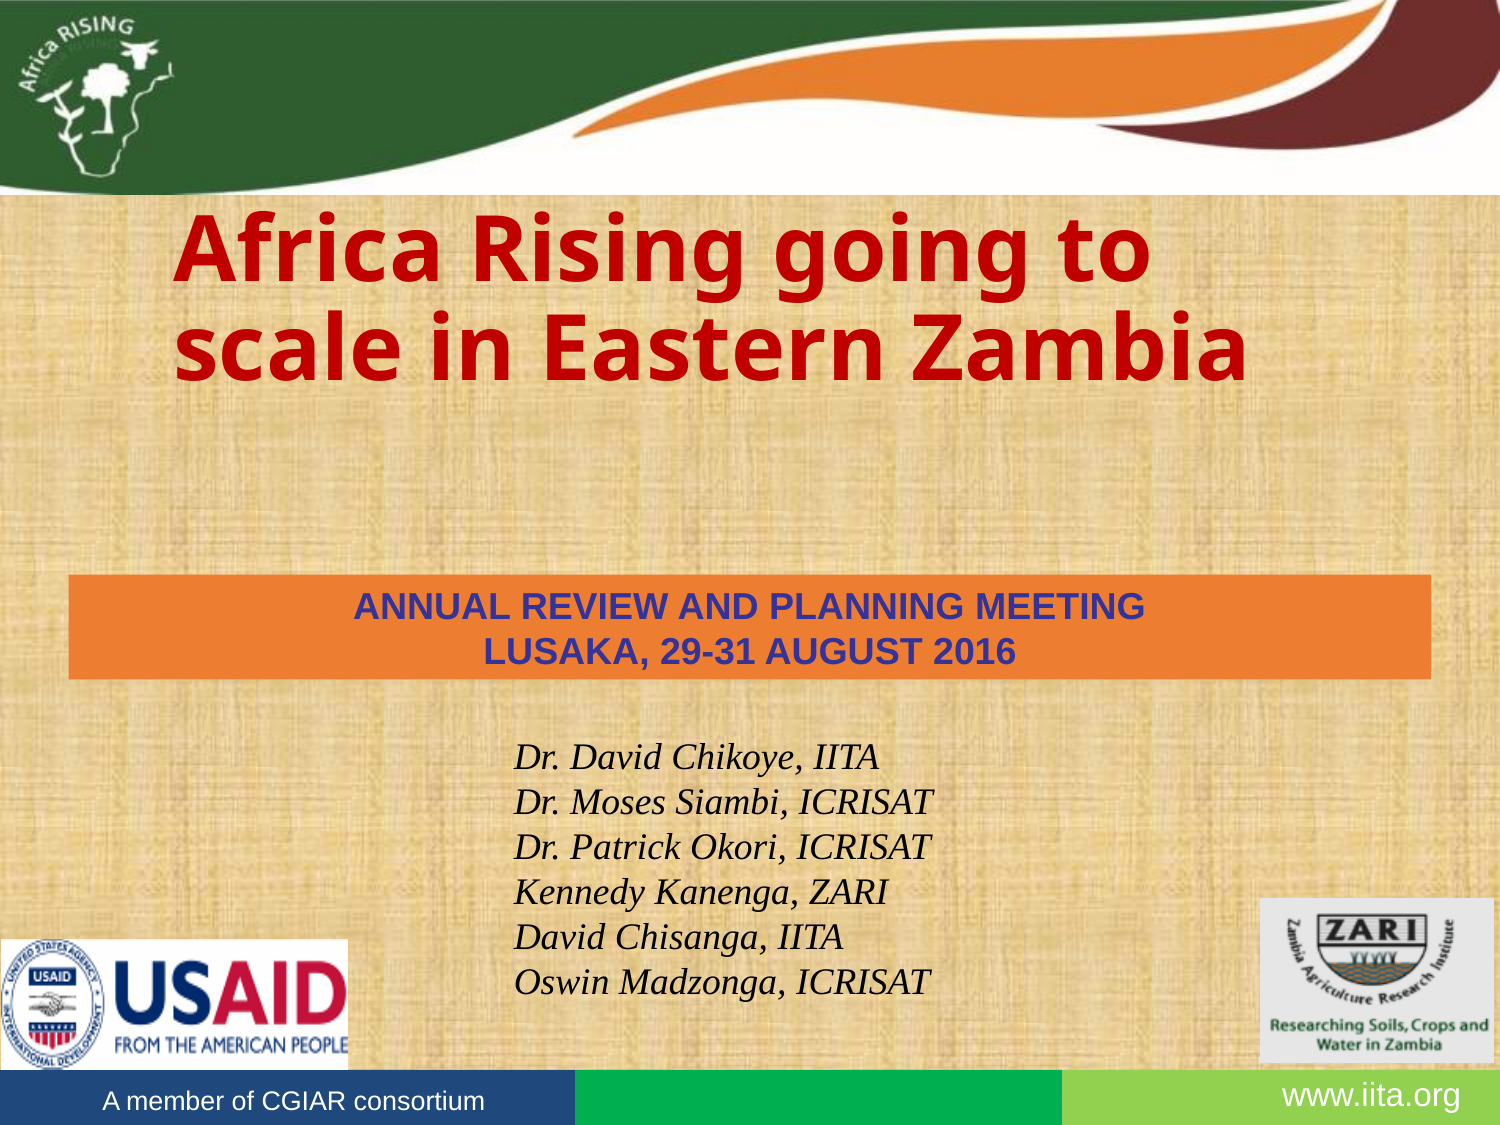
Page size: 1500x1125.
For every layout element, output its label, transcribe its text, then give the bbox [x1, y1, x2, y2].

text_box Africa Rising going to scale in Eastern Zambia [158, 203, 1397, 504]
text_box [0, 939, 349, 1071]
text_box Dr. David Chikoye, IITA Dr. Moses Siambi, ICRISAT Dr. Patrick Okori, ICRISAT Kennedy Kanenga, ZARI David Chisanga, IITA Oswin Madzonga, ICRISAT [499, 724, 1110, 1055]
text_box ANNUAL REVIEW AND PLANNING MEETING LUSAKA, 29-31 AUGUST 2016 [68, 574, 1432, 680]
picture [0, 0, 1500, 1069]
